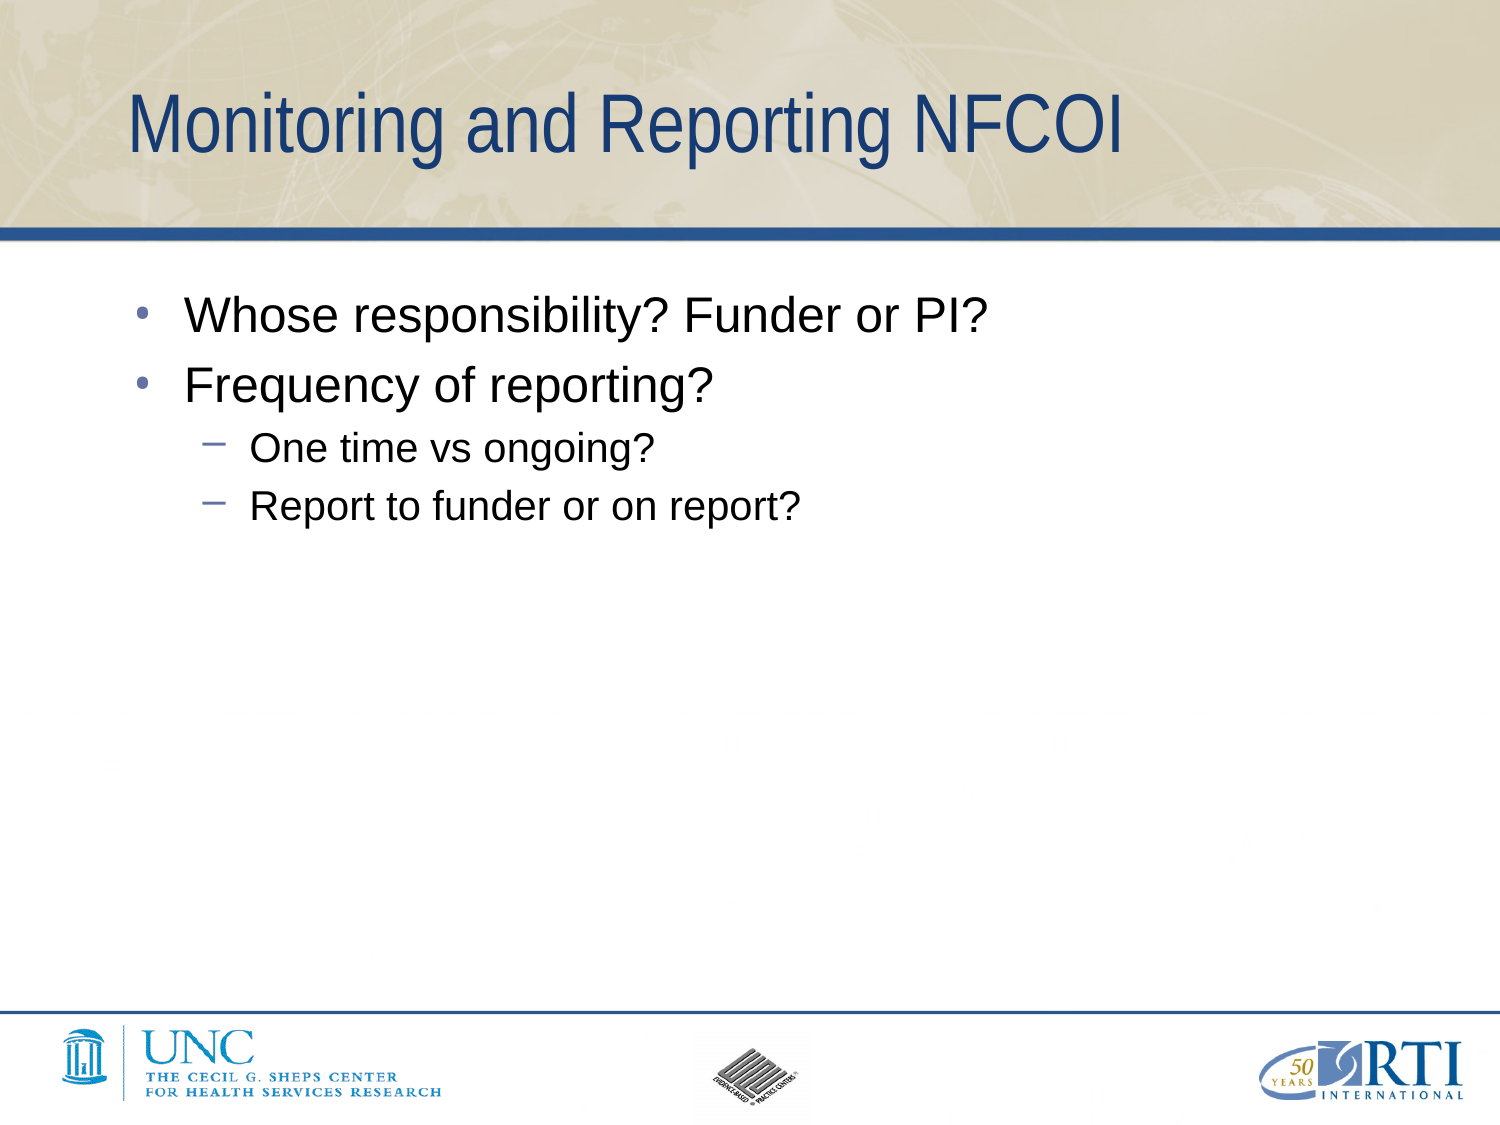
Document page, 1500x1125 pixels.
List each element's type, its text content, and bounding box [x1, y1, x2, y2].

title Monitoring and Reporting NFCOI [112, 24, 1388, 213]
picture [0, 1015, 1500, 1125]
list Whose responsibility? Funder or PI? Frequency of reporting? One time vs ongoing? Report to funder or on report? [112, 274, 1388, 976]
picture [0, 0, 1500, 1010]
